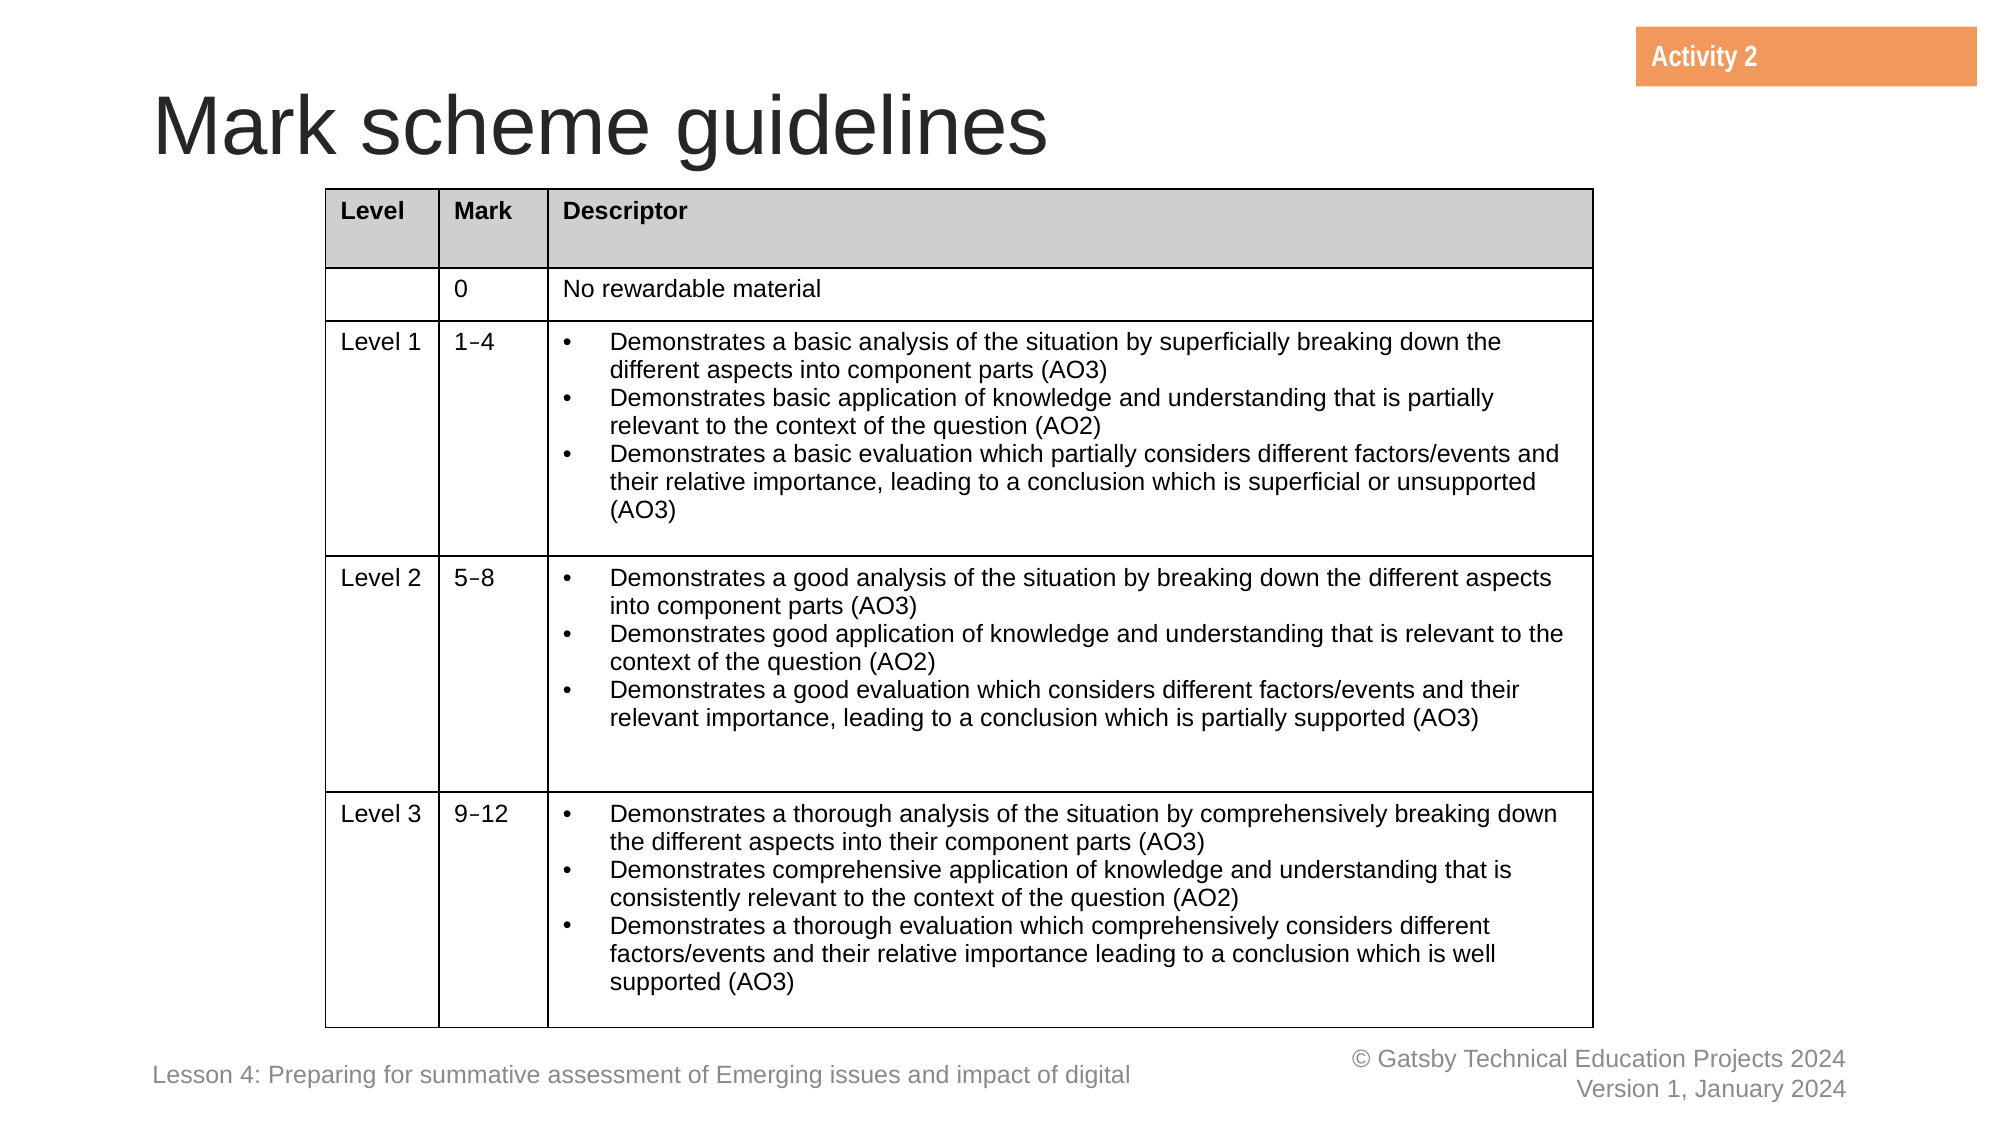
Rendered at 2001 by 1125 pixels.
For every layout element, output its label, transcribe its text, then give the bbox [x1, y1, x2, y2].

table_cell 0 [440, 269, 547, 320]
table_cell Demonstrates a basic analysis of the situation by superficially breaking down the different aspects into component parts (AO3) Demonstrates basic application of knowledge and understanding that is partially relevant to the context of the question (AO2) Demonstrates a basic evaluation which partially considers different factors/events and their relative importance, leading to a conclusion which is superficial or unsupported (AO3) [549, 322, 1592, 555]
table_cell 9–12 [440, 793, 547, 1027]
table_cell Demonstrates a thorough analysis of the situation by comprehensively breaking down the different aspects into their component parts (AO3) Demonstrates comprehensive application of knowledge and understanding that is consistently relevant to the context of the question (AO2) Demonstrates a thorough evaluation which comprehensively considers different factors/events and their relative importance leading to a conclusion which is well supported (AO3) [549, 793, 1592, 1027]
list Lesson 4: Preparing for summative assessment of Emerging issues and impact of digital [137, 1042, 1199, 1103]
table_header Descriptor [549, 190, 1592, 267]
table_cell No rewardable material [549, 269, 1592, 320]
title Mark scheme guidelines [137, 18, 1863, 237]
table_cell 1–4 [440, 322, 547, 555]
table_cell [326, 269, 438, 320]
table_cell Demonstrates a good analysis of the situation by breaking down the different aspects into component parts (AO3) Demonstrates good application of knowledge and understanding that is relevant to the context of the question (AO2) Demonstrates a good evaluation which considers different factors/events and their relevant importance, leading to a conclusion which is partially supported (AO3) [549, 557, 1592, 791]
table_header Mark [440, 190, 547, 267]
list Activity 2 [1636, 26, 1977, 87]
table_cell 5–8 [440, 557, 547, 791]
table_cell Level 2 [326, 557, 438, 791]
table_cell Level 3 [326, 793, 438, 1027]
table_cell Level 1 [326, 322, 438, 555]
table_header Level [326, 190, 438, 267]
